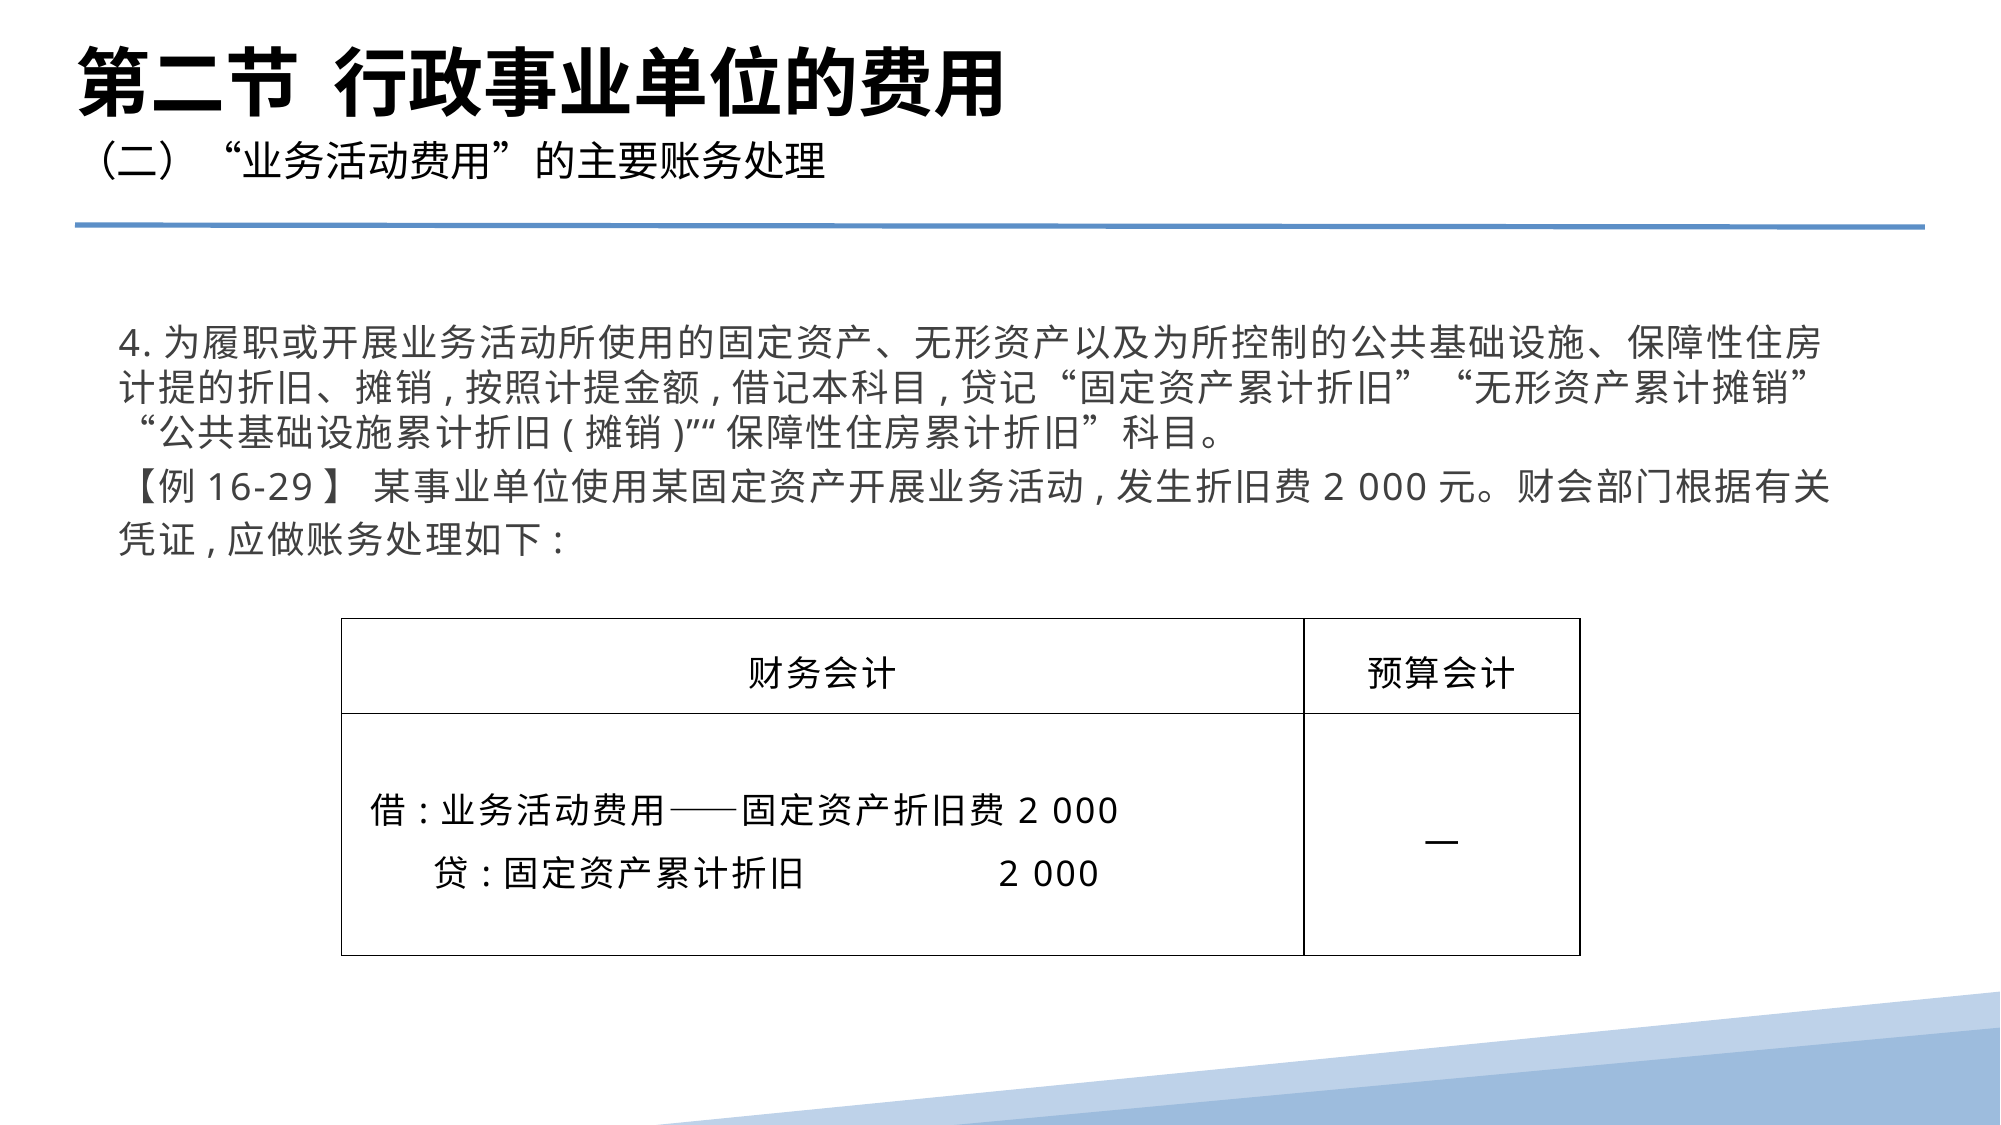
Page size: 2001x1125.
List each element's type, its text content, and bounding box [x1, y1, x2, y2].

table_header 预算会计 [1305, 619, 1579, 713]
table_header 财务会计 [342, 619, 1303, 713]
table_cell 借:业务活动费用——固定资产折旧费2 000 贷:固定资产累计折旧 2 000 [342, 714, 1303, 955]
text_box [74, 224, 1925, 228]
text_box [656, 991, 2000, 1125]
text_box 4.为履职或开展业务活动所使用的固定资产、无形资产以及为所控制的公共基础设施、保障性住房计提的折旧、摊销,按照计提金额,借记本科目,贷记“固定资产累计折旧”“无形资产累计摊销”“公共基础设施累计折旧(摊销)”“保障性住房累计折旧”科目。 【例16-29】 某事业单位使用某固定资产开展业务活动,发生折旧费2 000元。财会部门根据有关凭证,应做账务处理如下: [108, 246, 1875, 634]
text_box 第二节 行政事业单位的费用 [75, 24, 1925, 124]
text_box （二）“业务活动费用”的主要账务处理 [75, 124, 1925, 200]
table_cell — [1305, 714, 1579, 955]
